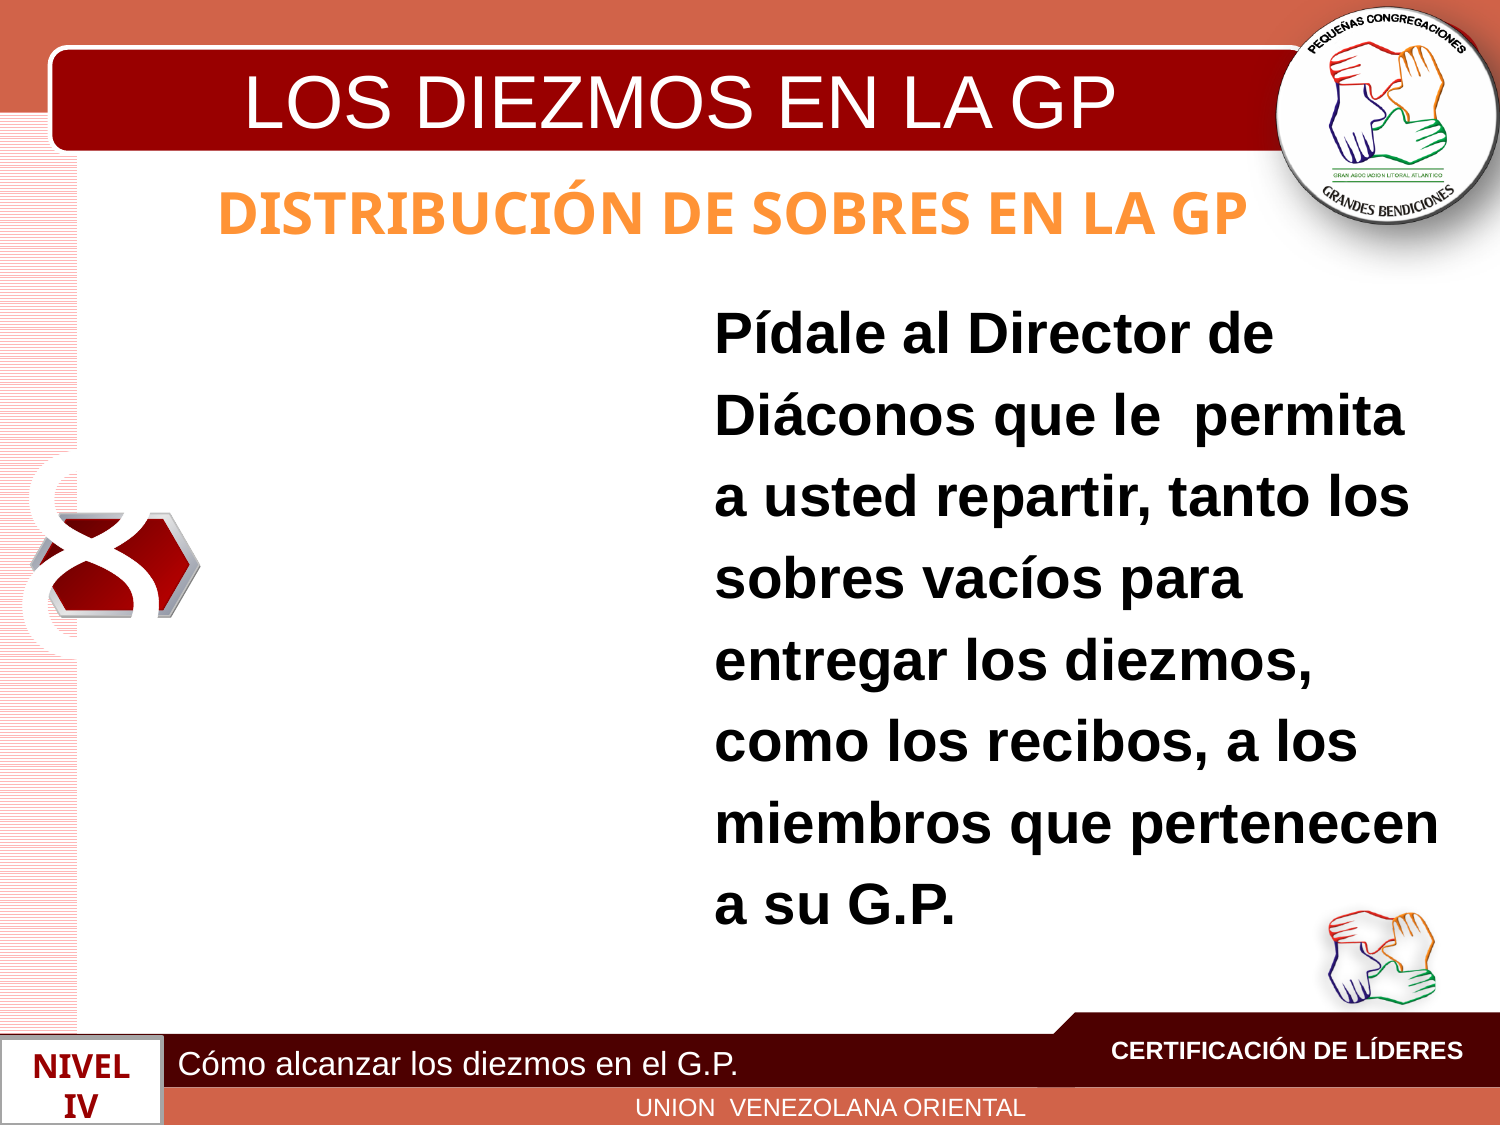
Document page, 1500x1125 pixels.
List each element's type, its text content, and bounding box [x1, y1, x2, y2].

picture [1274, 6, 1500, 226]
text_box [0, 1012, 1500, 1088]
text_box DISTRIBUCIÓN DE SOBRES EN LA GP [201, 168, 1265, 324]
picture [1324, 910, 1436, 1006]
title LOS DIEZMOS EN LA GP [74, 52, 1258, 145]
footer UNION VENEZOLANA ORIENTAL [162, 1095, 1500, 1125]
text_box NIVEL IV [0, 1096, 162, 1125]
list Pídale al Director de Diáconos que le permita a usted repartir, tanto los sobres vacíos para entregar los diezmos, como los recibos, a los miembros que pertenecen a su G.P. [624, 287, 1463, 976]
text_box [0, 362, 201, 727]
